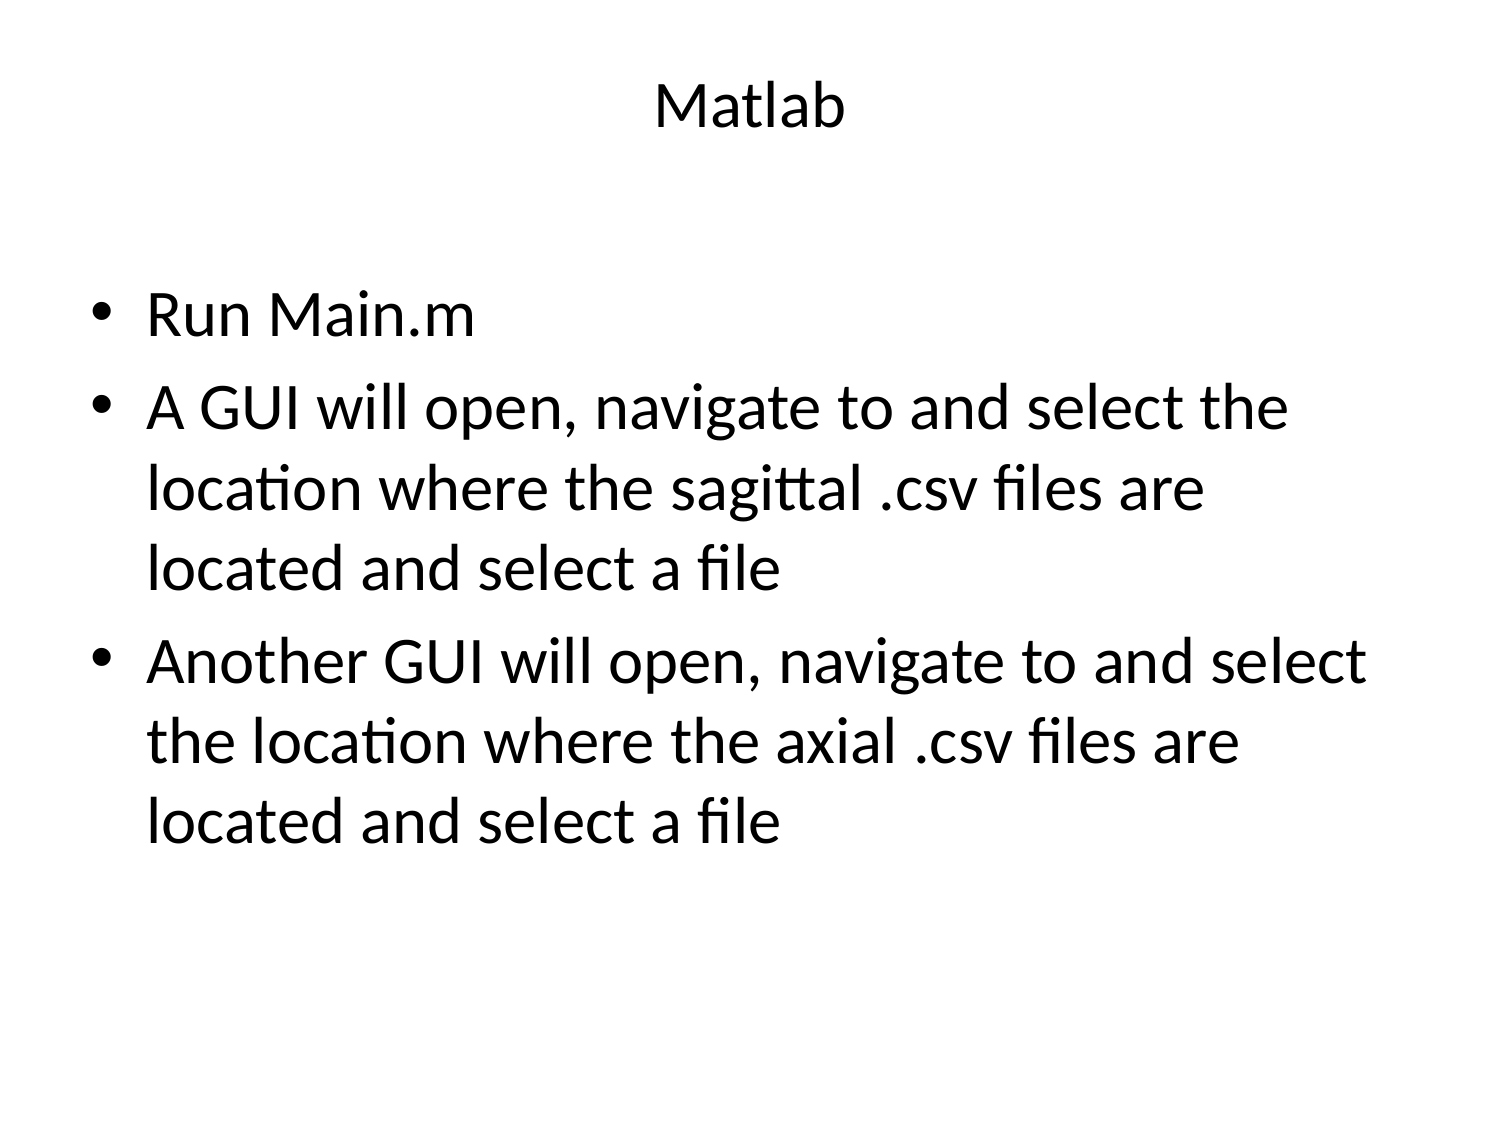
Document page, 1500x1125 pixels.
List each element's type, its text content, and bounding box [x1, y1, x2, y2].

list Run Main.m A GUI will open, navigate to and select the location where the sagittal .csv files are located and select a file Another GUI will open, navigate to and select the location where the axial .csv files are located and select a file [75, 262, 1425, 1005]
title Matlab [75, 7, 1425, 195]
